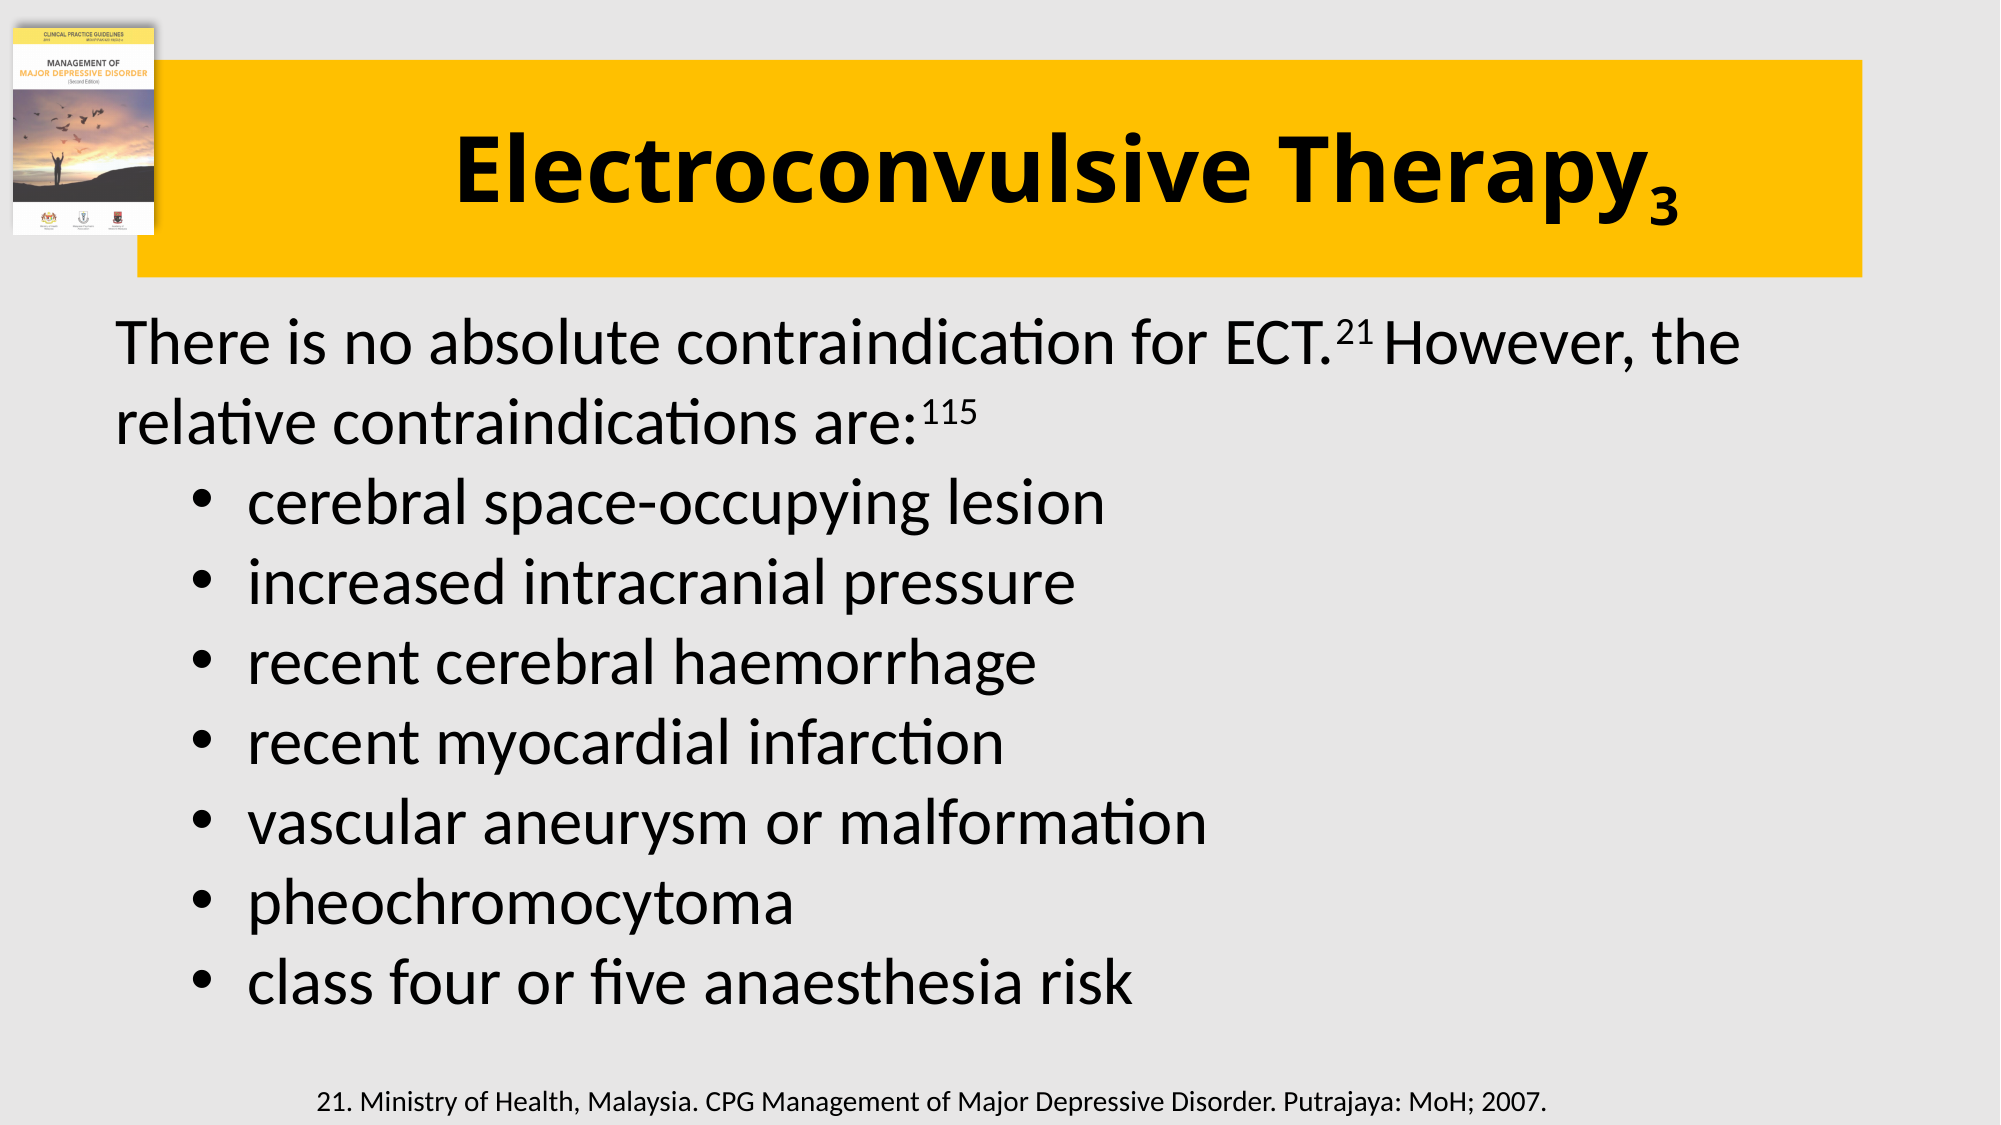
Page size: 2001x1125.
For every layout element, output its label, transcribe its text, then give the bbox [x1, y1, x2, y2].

text_box 21. Ministry of Health, Malaysia. CPG Management of Major Depressive Disorder. Putrajaya: MoH; 2007. [301, 1074, 1614, 1125]
picture [13, 28, 154, 235]
title Electroconvulsive Therapy3 [137, 59, 1863, 278]
list There is no absolute contraindication for ECT.21 However, the relative contraindications are:115 cerebral space-occupying lesion increased intracranial pressure recent cerebral haemorrhage recent myocardial infarction vascular aneurysm or malformation pheochromocytoma class four or five anaesthesia risk [100, 290, 1892, 1066]
